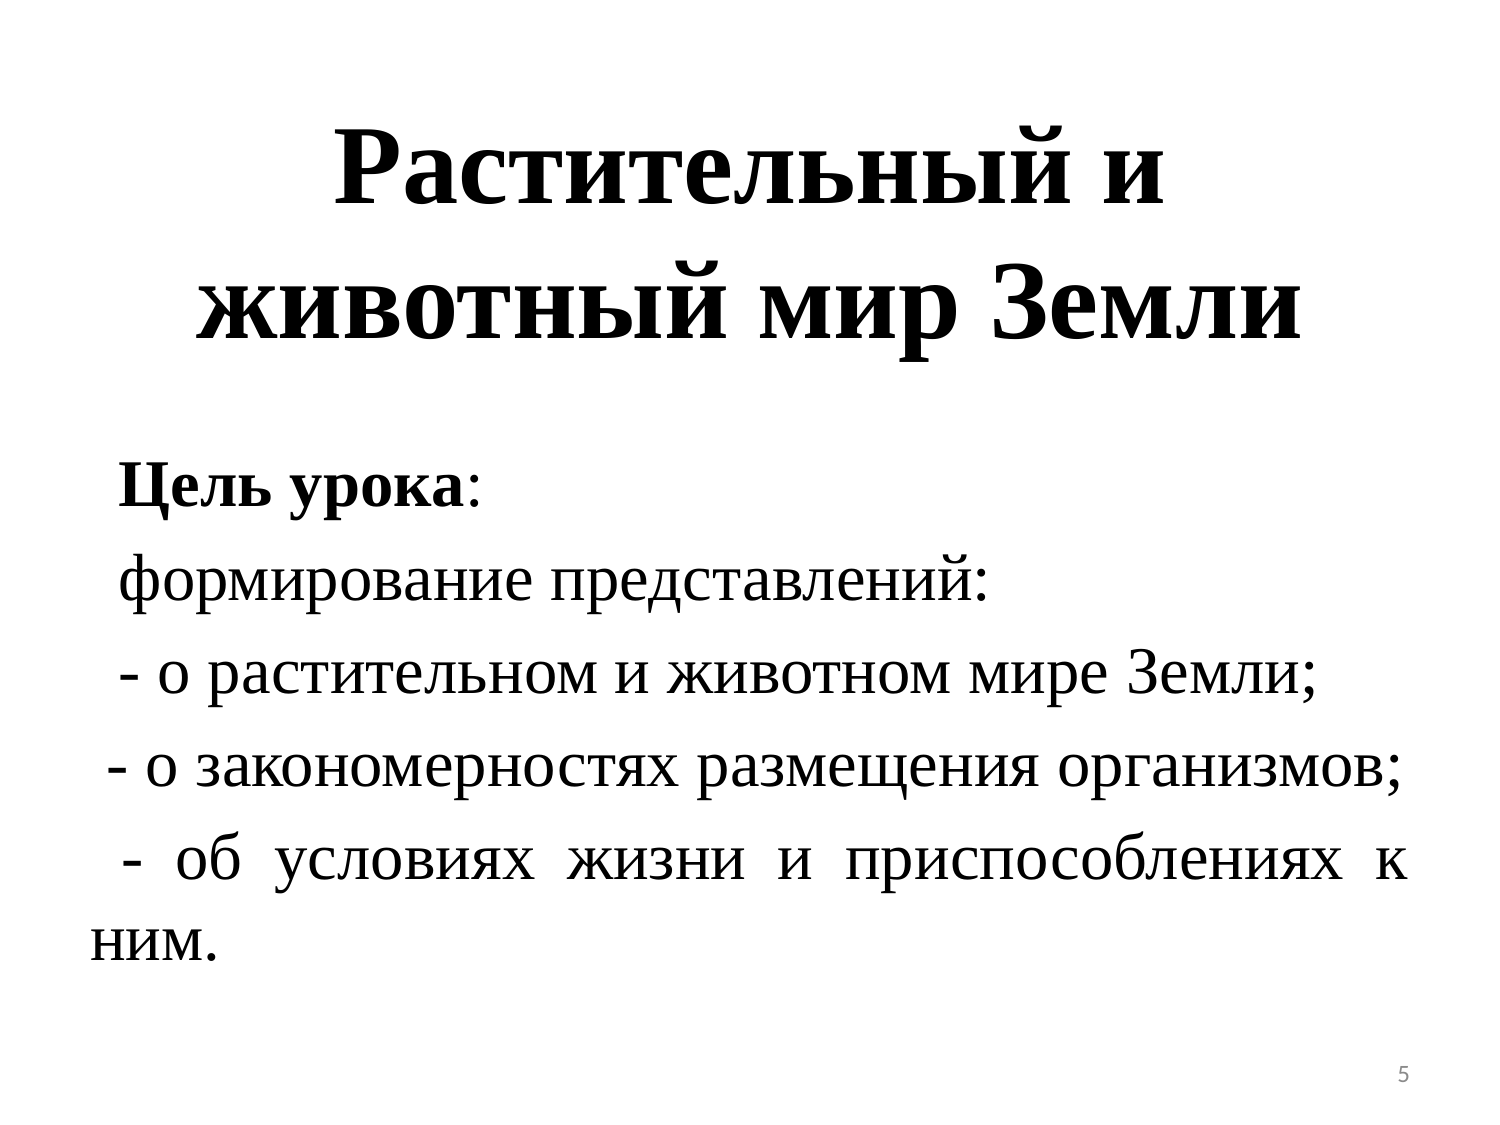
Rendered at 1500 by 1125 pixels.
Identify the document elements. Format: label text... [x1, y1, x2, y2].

list Цель урока: формирование представлений: - о растительном и животном мире Земли; - о закономерностях размещения организмов; - об условиях жизни и приспособлениях к ним. [75, 432, 1425, 1005]
title Растительный и животный мир Земли [75, 19, 1425, 432]
slide_number 5 [1074, 1042, 1425, 1103]
